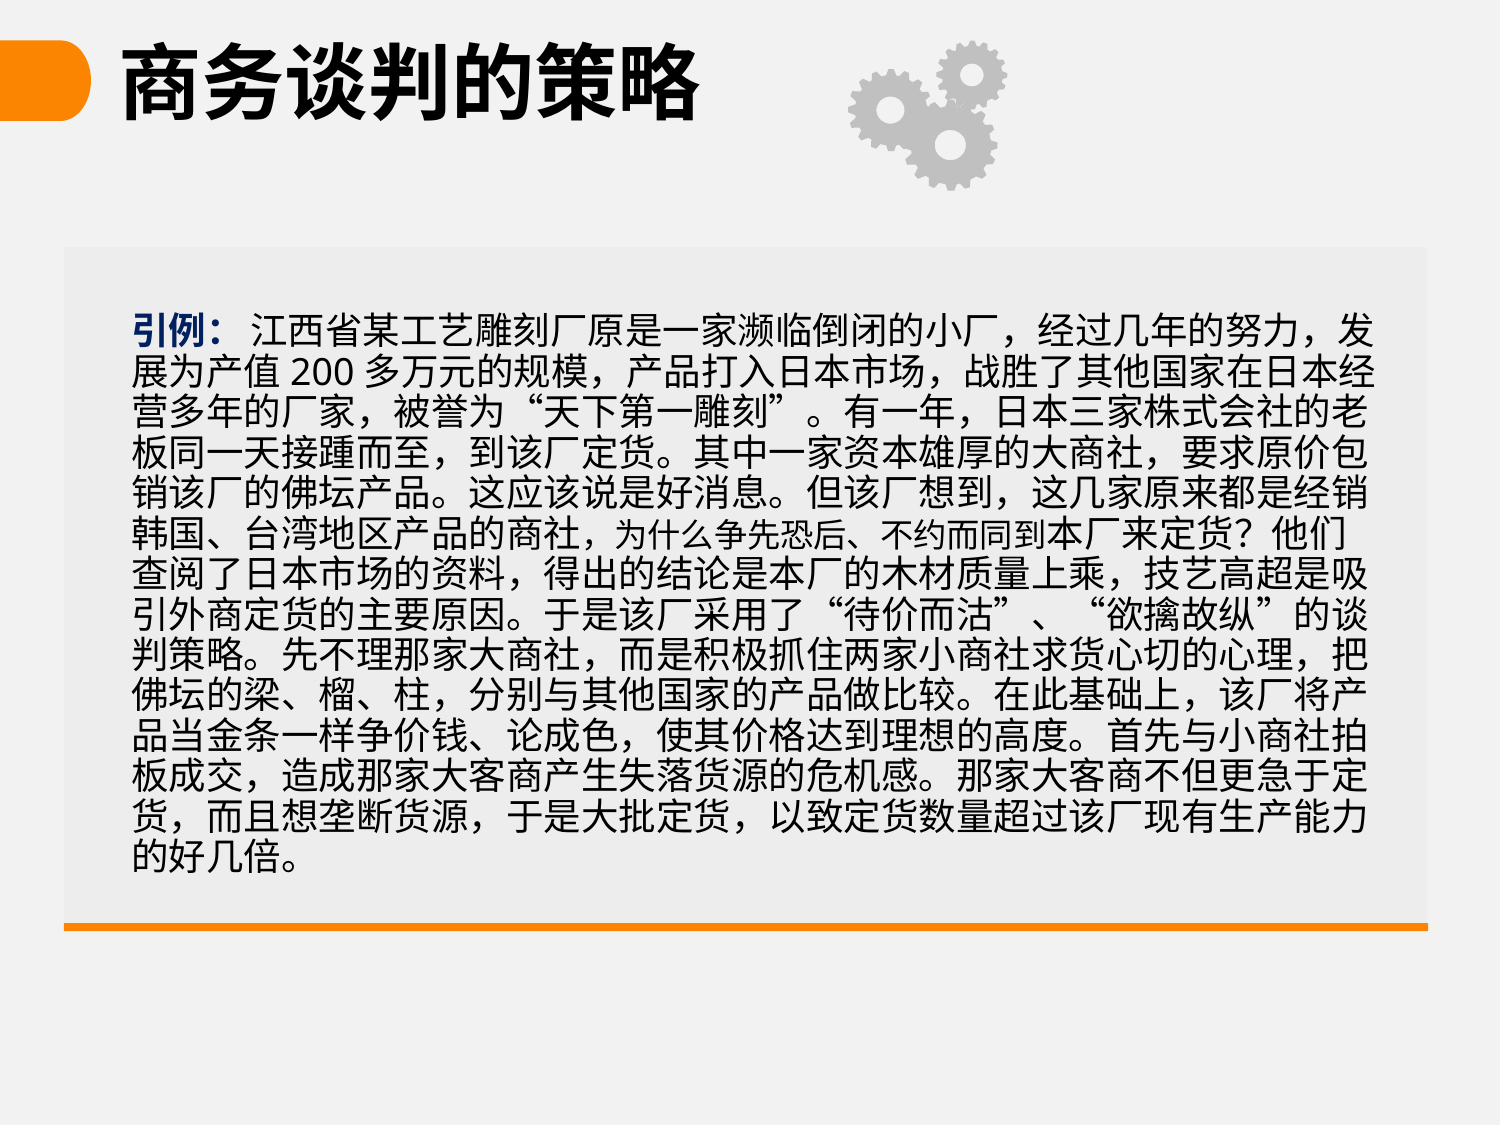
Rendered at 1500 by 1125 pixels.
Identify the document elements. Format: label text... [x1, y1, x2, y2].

text_box 引例： 江西省某工艺雕刻厂原是一家濒临倒闭的小厂，经过几年的努力，发展为产值200多万元的规模，产品打入日本市场，战胜了其他国家在日本经营多年的厂家，被誉为“天下第一雕刻”。有一年，日本三家株式会社的老板同一天接踵而至，到该厂定货。其中一家资本雄厚的大商社，要求原价包销该厂的佛坛产品。这应该说是好消息。但该厂想到，这几家原来都是经销韩国、台湾地区产品的商社，为什么争先恐后、不约而同到本厂来定货？他们查阅了日本市场的资料，得出的结论是本厂的木材质量上乘，技艺高超是吸引外商定货的主要原因。于是该厂采用了“待价而沽”、“欲擒故纵”的谈判策略。先不理那家大商社，而是积极抓住两家小商社求货心切的心理，把佛坛的梁、榴、柱，分别与其他国家的产品做比较。在此基础上，该厂将产品当金条一样争价钱、论成色，使其价格达到理想的高度。首先与小商社拍板成交，造成那家大客商产生失落货源的危机感。那家大客商不但更急于定货，而且想垄断货源，于是大批定货，以致定货数量超过该厂现有生产能力的好几倍。 [116, 305, 1393, 887]
title 商务谈判的策略 [103, 40, 847, 121]
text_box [847, 40, 1008, 191]
